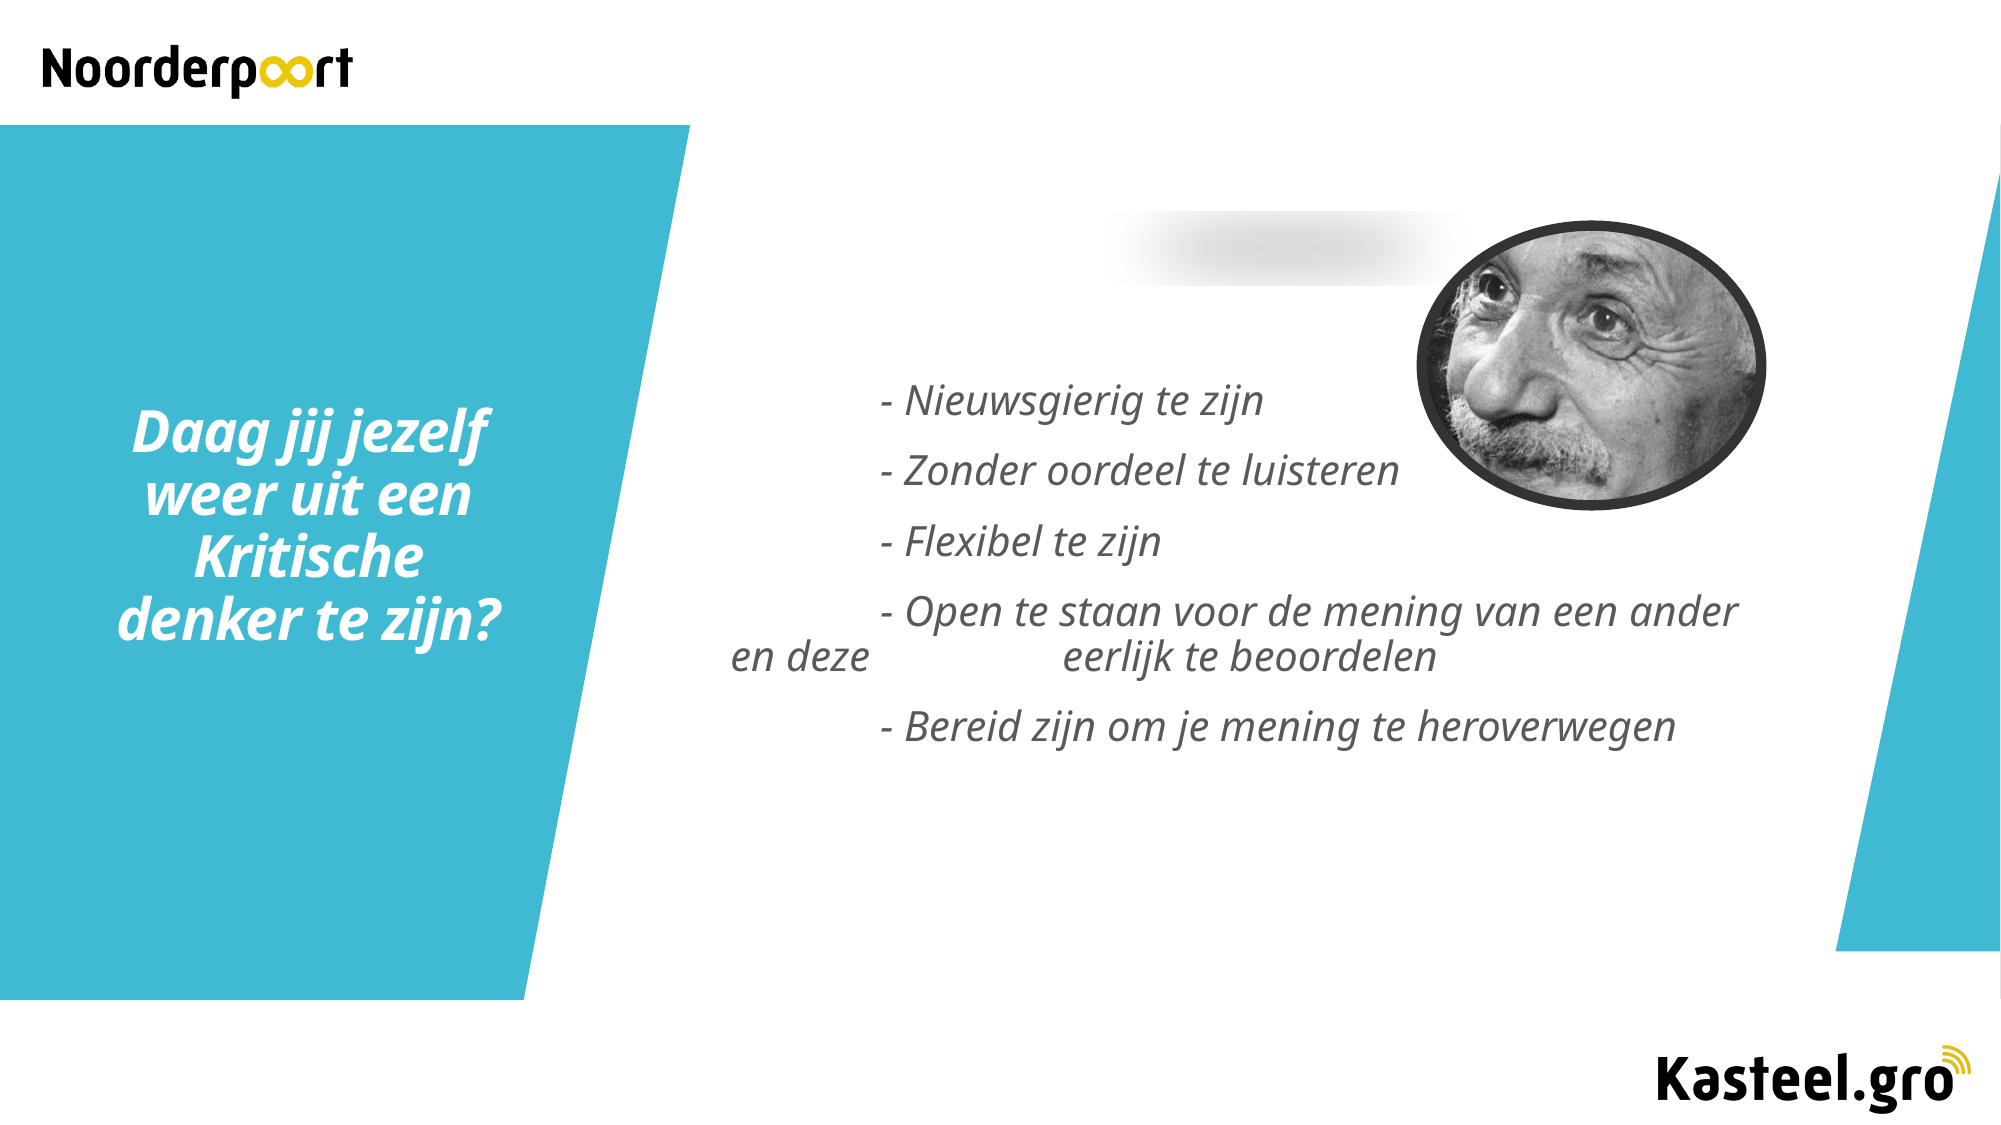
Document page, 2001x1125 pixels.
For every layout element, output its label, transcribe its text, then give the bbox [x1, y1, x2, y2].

picture [1657, 1045, 1971, 1114]
title Daag jij jezelf weer uit een Kritische denker te zijn? [81, 276, 537, 849]
text_box [0, 124, 692, 1001]
text_box [0, 0, 2000, 1125]
text_box [1834, 172, 2000, 953]
picture [41, 43, 354, 100]
picture [1421, 225, 1762, 506]
list - Nieuwsgierig te zijn - Zonder oordeel te luisteren - Flexibel te zijn - Open te staan voor de mening van een ander en deze eerlijk te beoordelen - Bereid zijn om je mening te heroverwegen [715, 276, 1803, 849]
